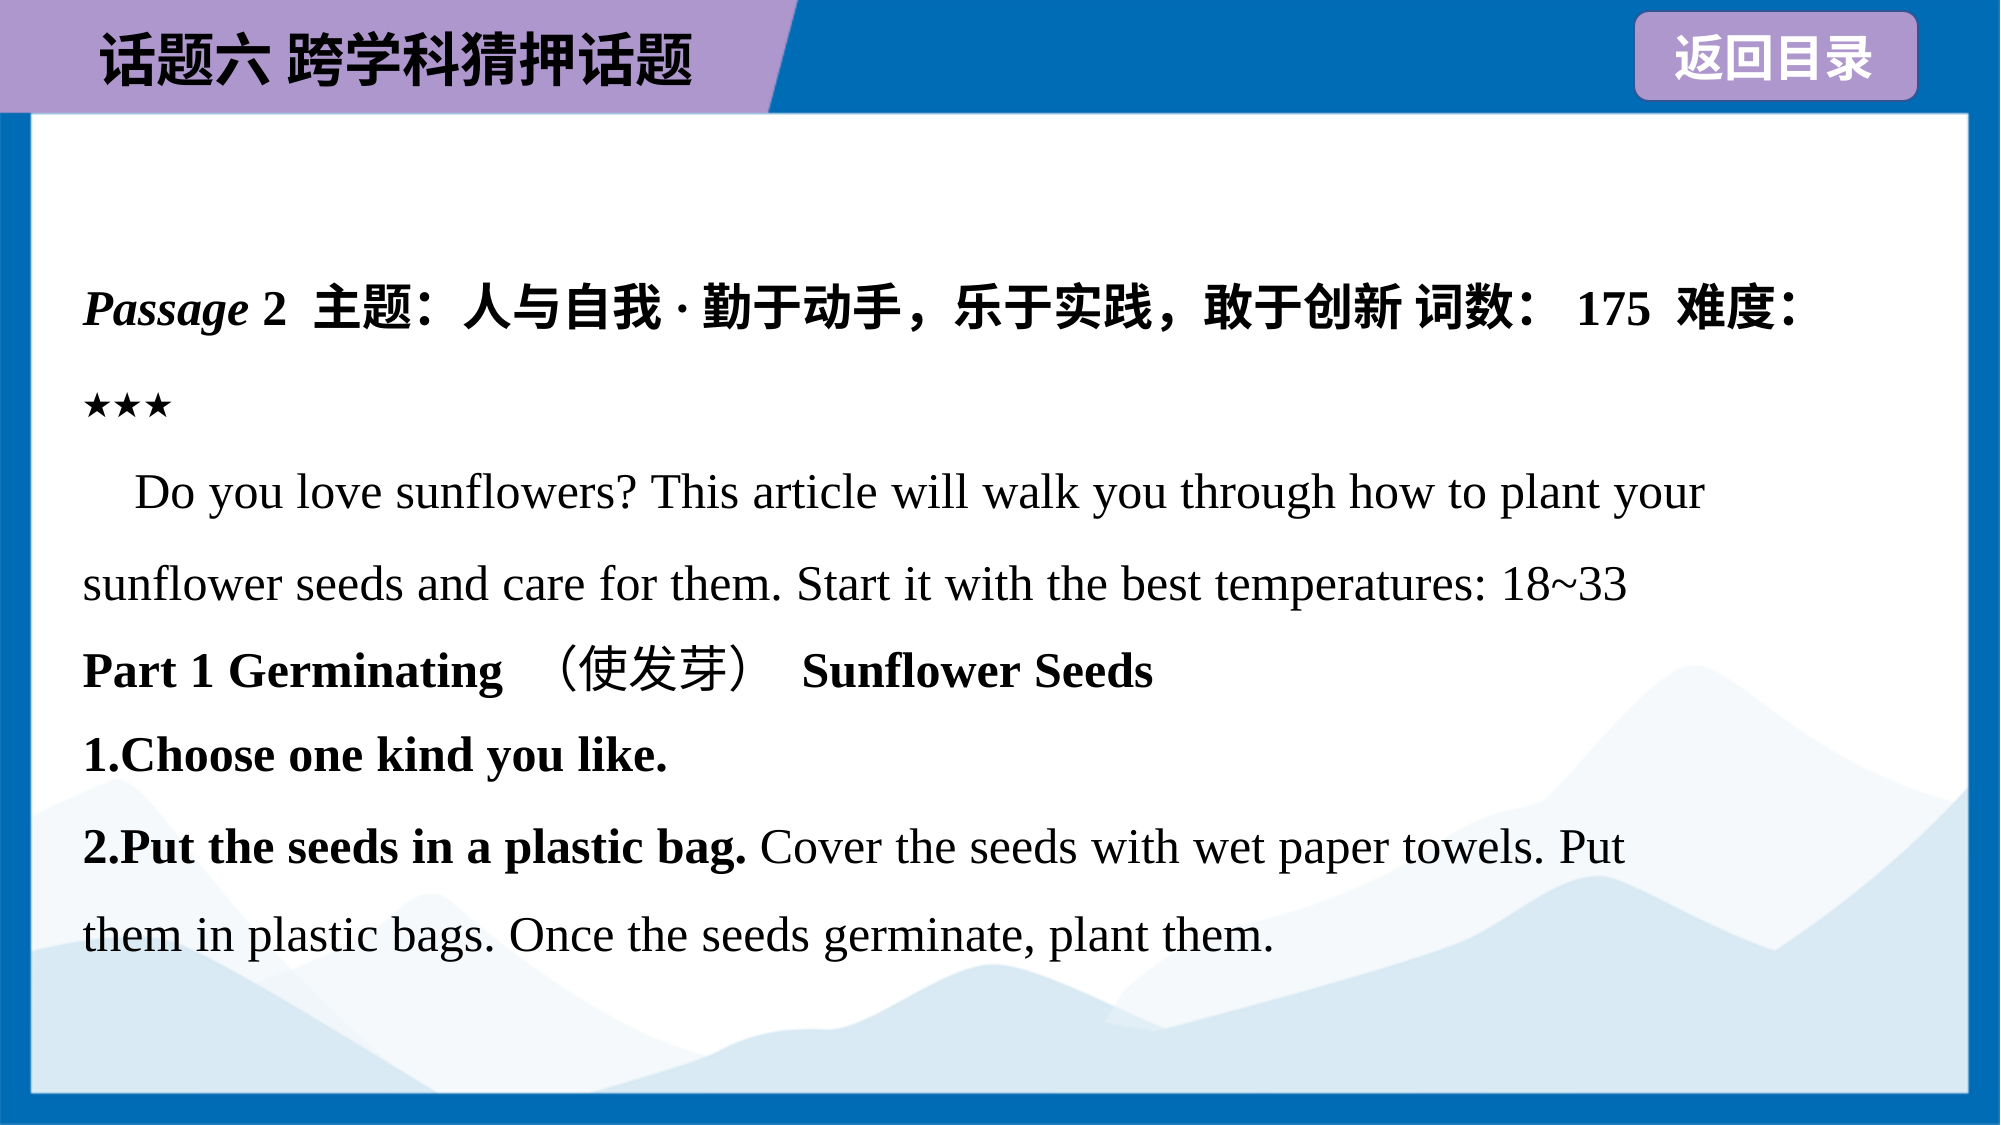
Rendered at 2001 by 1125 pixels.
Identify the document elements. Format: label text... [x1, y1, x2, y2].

text_box 1.Choose one kind you like. [82, 693, 1917, 772]
text_box 2.Put the seeds in a plastic bag. Cover the seeds with wet paper towels. Put them in plastic bags. Once the seeds germinate, plant them. [82, 782, 1917, 952]
picture [0, 0, 2000, 1125]
